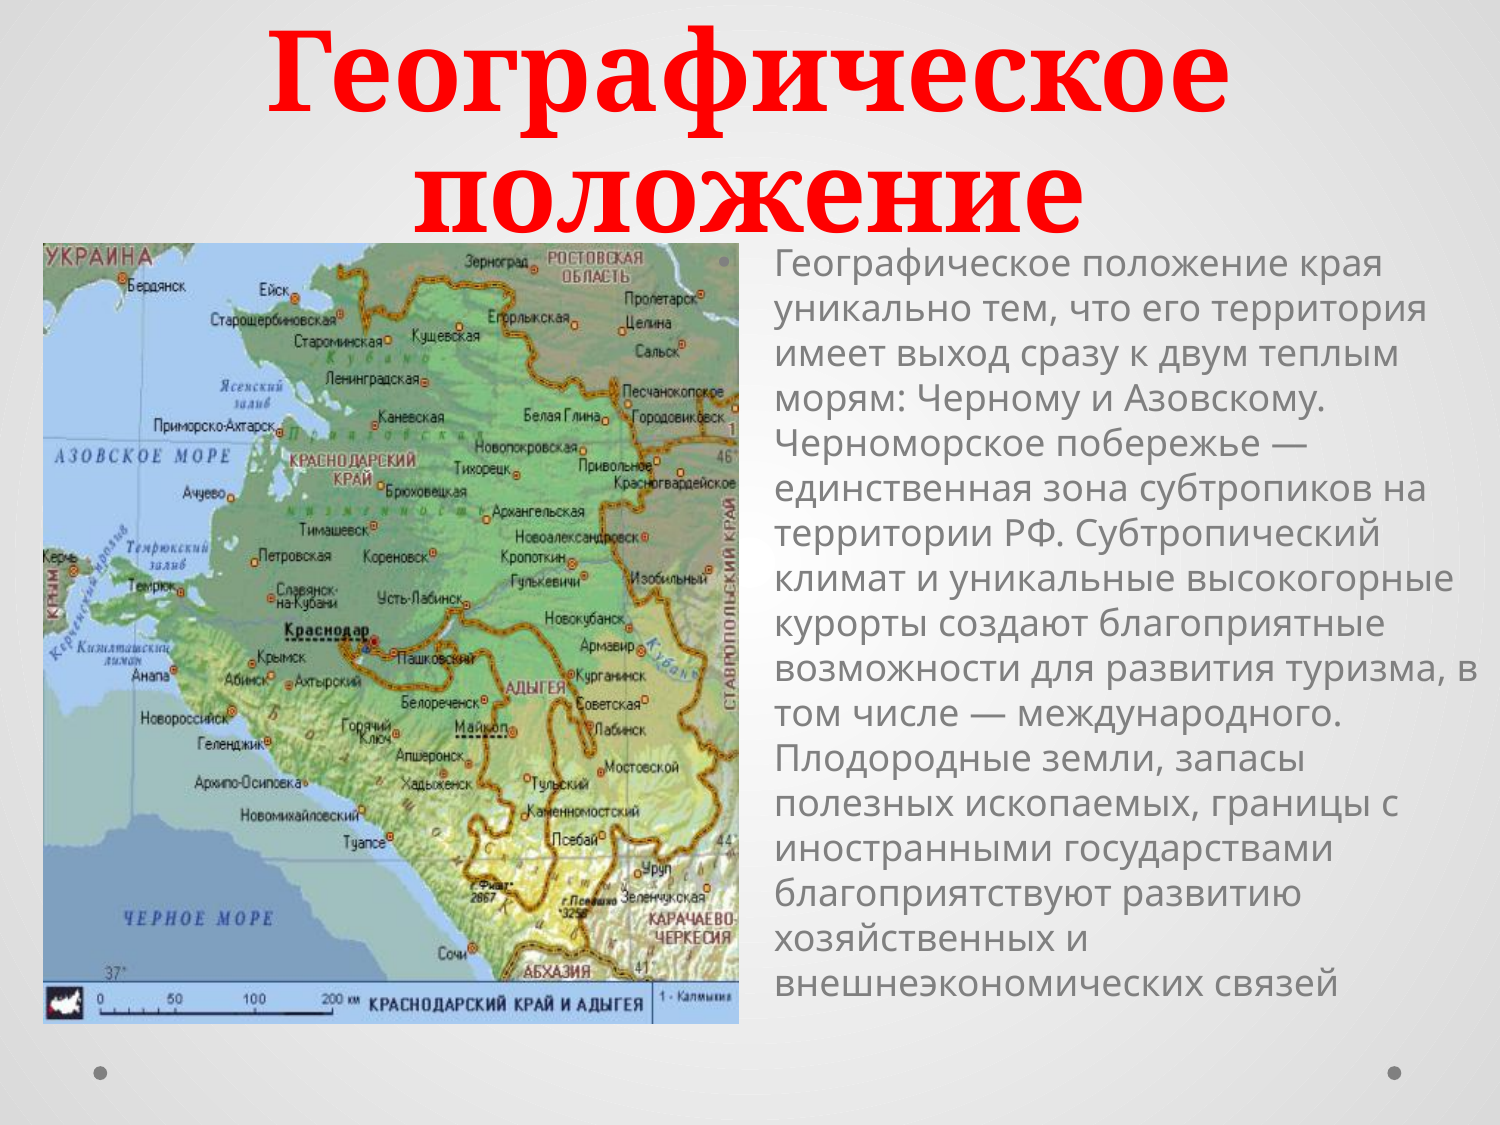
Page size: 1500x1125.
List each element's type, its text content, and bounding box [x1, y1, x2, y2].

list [43, 243, 739, 1024]
title Географическое положение [75, 0, 1425, 241]
list Географическое положение края уникально тем, что его территория имеет выход сразу к двум теплым морям: Черному и Азовскому. Черноморское побережье — единственная зона субтропиков на территории РФ. Субтропический климат и уникальные высокогорные курорты создают благоприятные возможности для развития туризма, в том числе — международного. Плодородные земли, запасы полезных ископаемых, границы с иностранными государствами благоприятствуют развитию хозяйственных и внешнеэкономических связей [702, 231, 1500, 1094]
